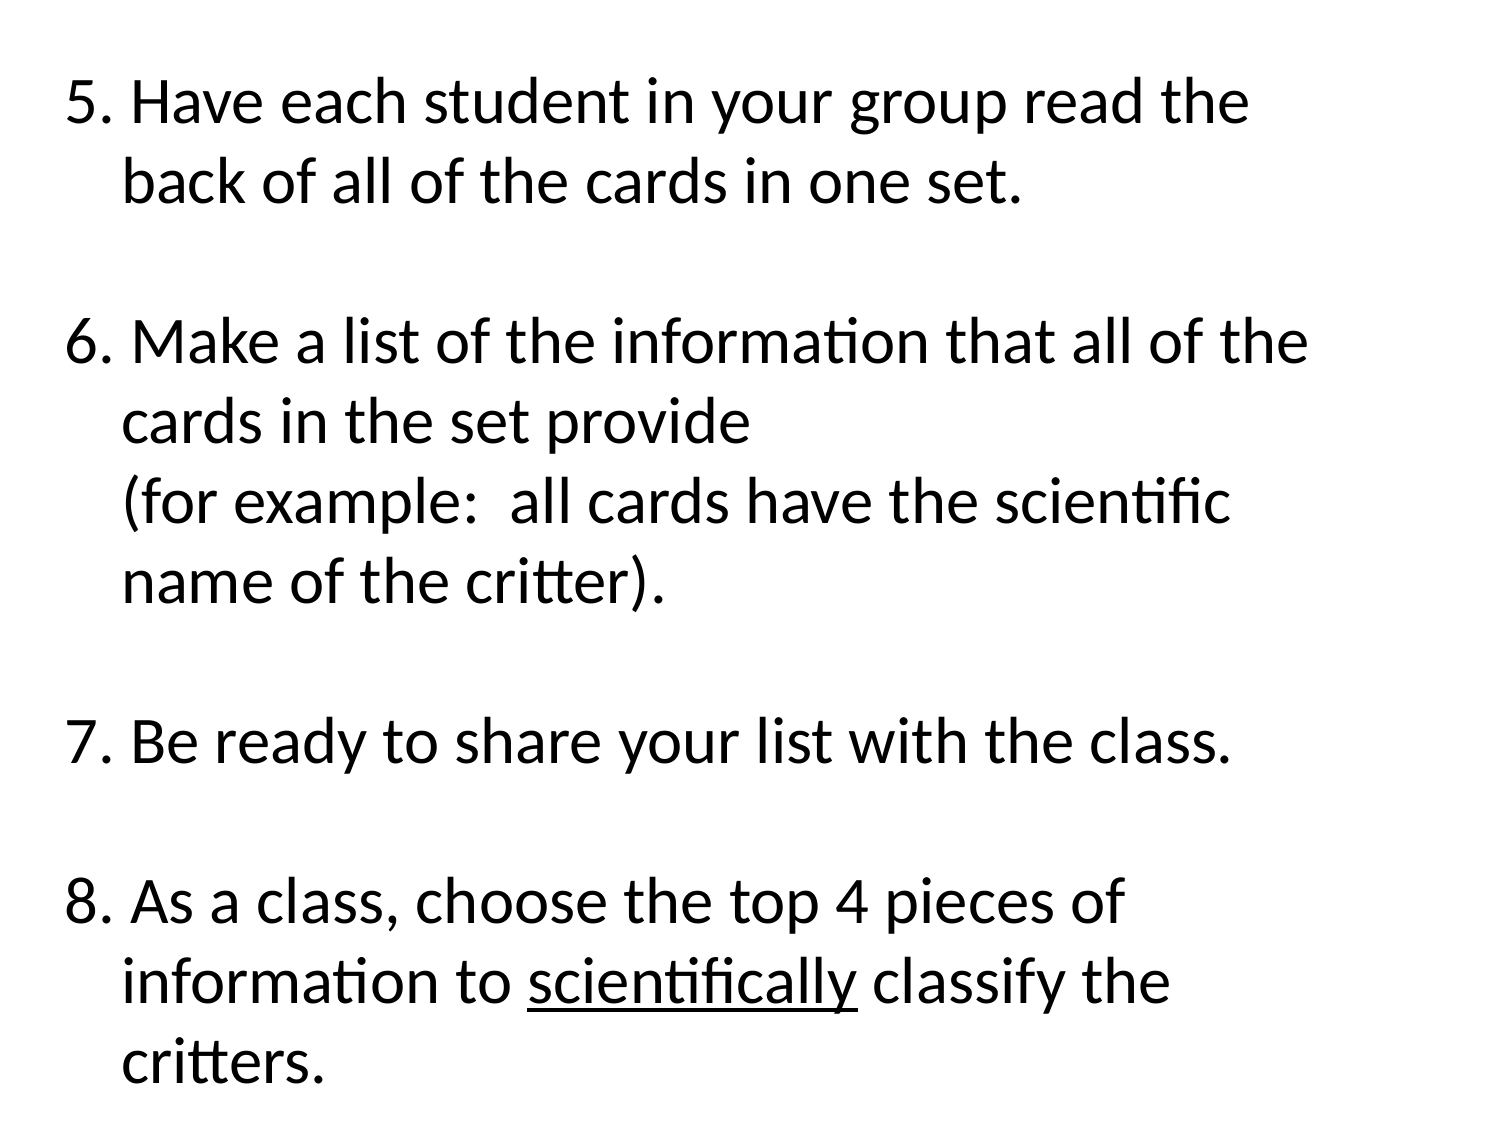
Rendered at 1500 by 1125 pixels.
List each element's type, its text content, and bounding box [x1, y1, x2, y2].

text_box 5. Have each student in your group read the back of all of the cards in one set. 6. Make a list of the information that all of the cards in the set provide (for example: all cards have the scientific name of the critter). 7. Be ready to share your list with the class. 8. As a class, choose the top 4 pieces of information to scientifically classify the critters. [49, 49, 1338, 1105]
